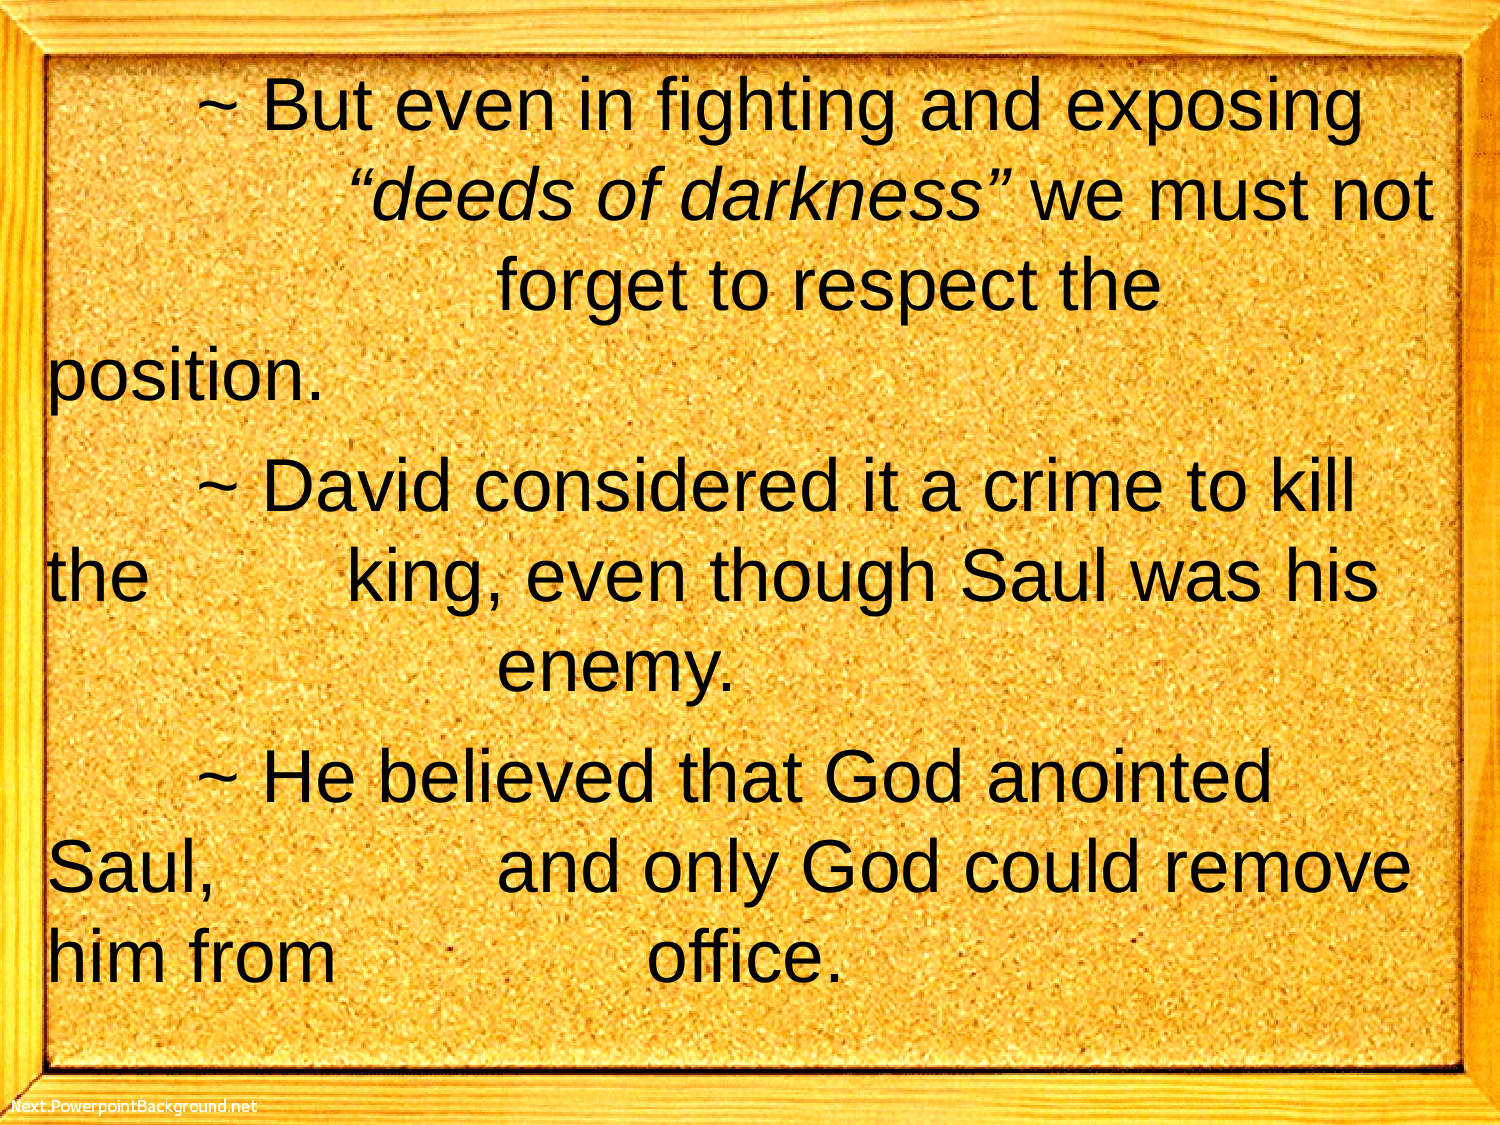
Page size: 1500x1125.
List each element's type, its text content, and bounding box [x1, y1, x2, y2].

subtitle ~ But even in fighting and exposing “deeds of darkness” we must not forget to respect the position. ~ David considered it a crime to kill the king, even though Saul was his enemy. ~ He believed that God anointed Saul, and only God could remove him from office. [31, 48, 1467, 1081]
picture [0, 0, 1500, 1125]
